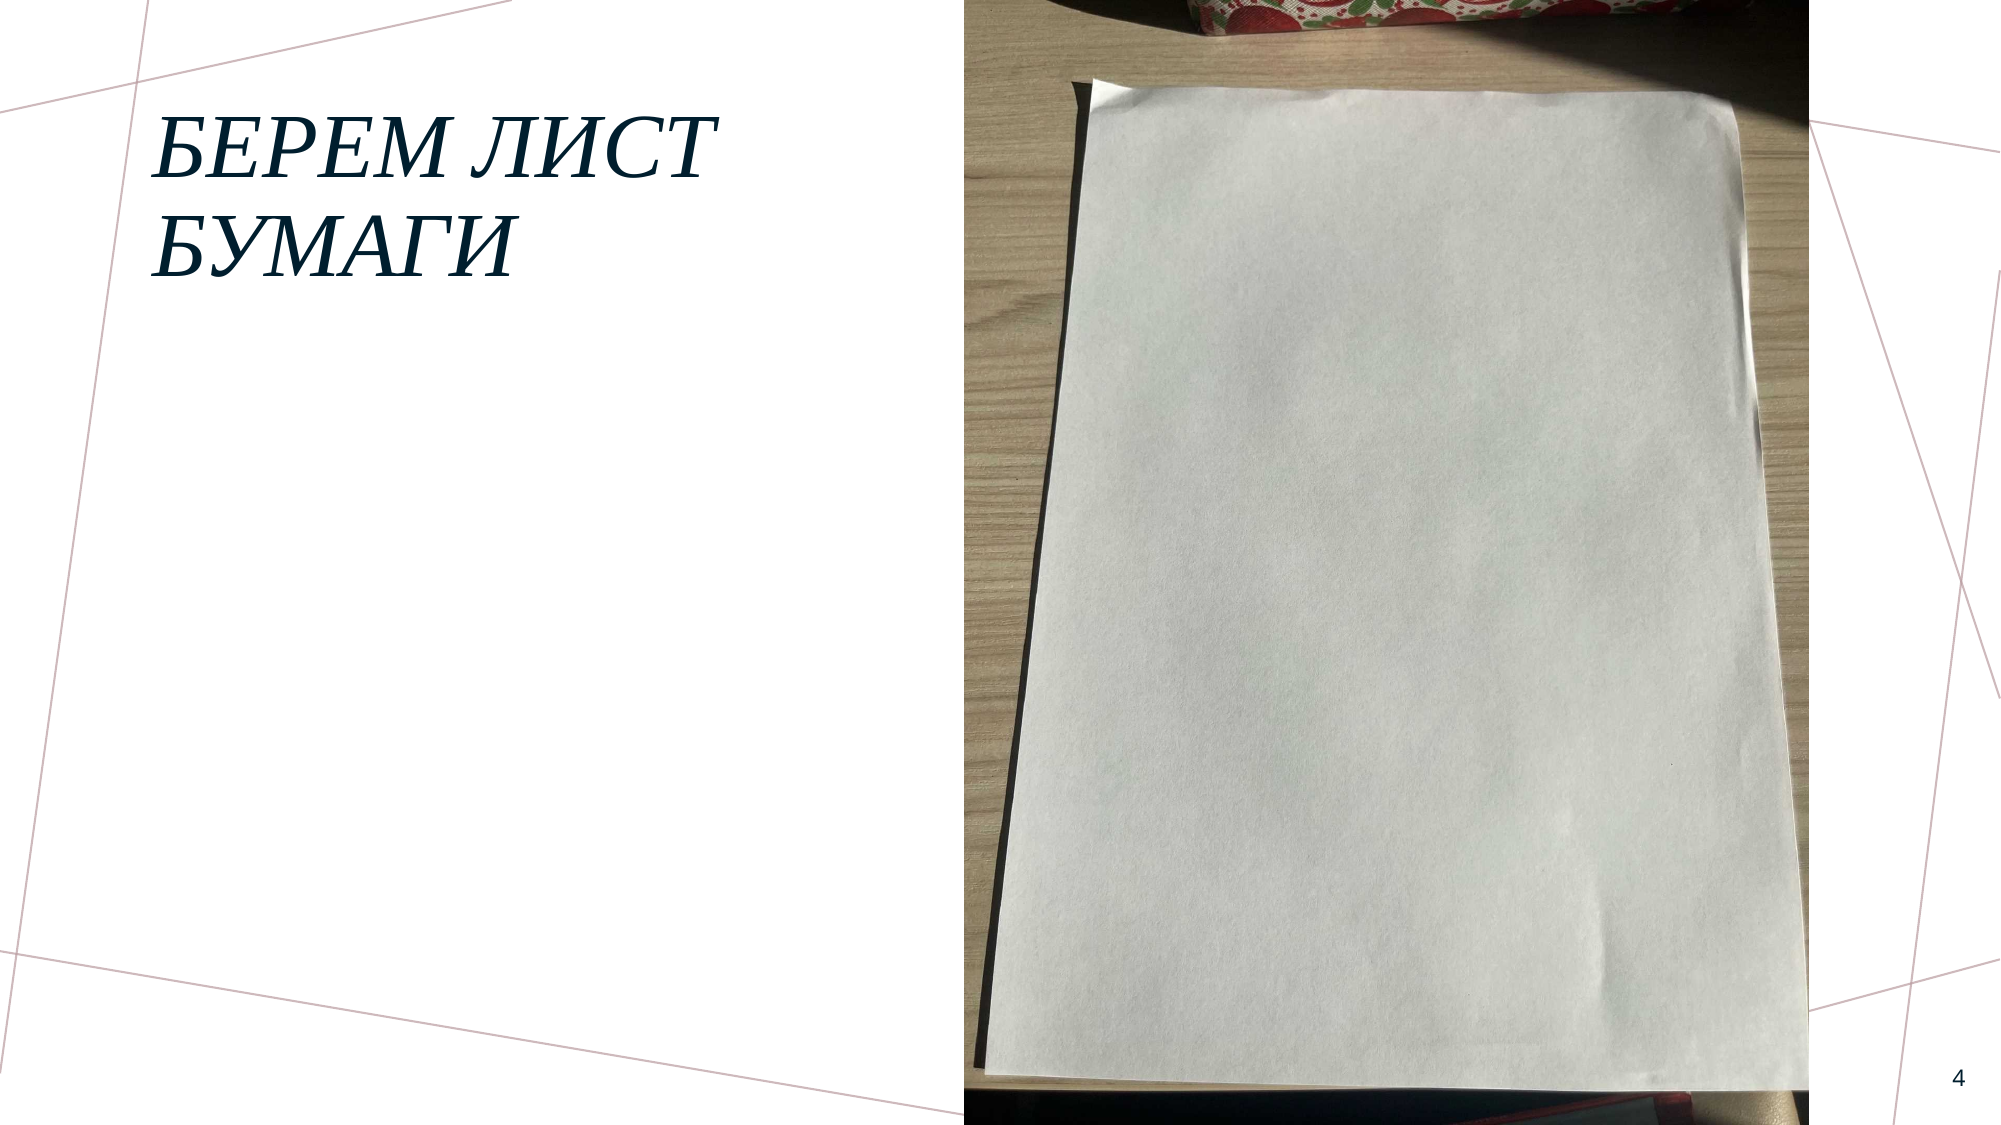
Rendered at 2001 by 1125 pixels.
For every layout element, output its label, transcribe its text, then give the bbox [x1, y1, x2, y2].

picture [964, 0, 1809, 1125]
slide_number 4 [1903, 1049, 1981, 1110]
title Берем лист бумаги [137, 88, 927, 307]
